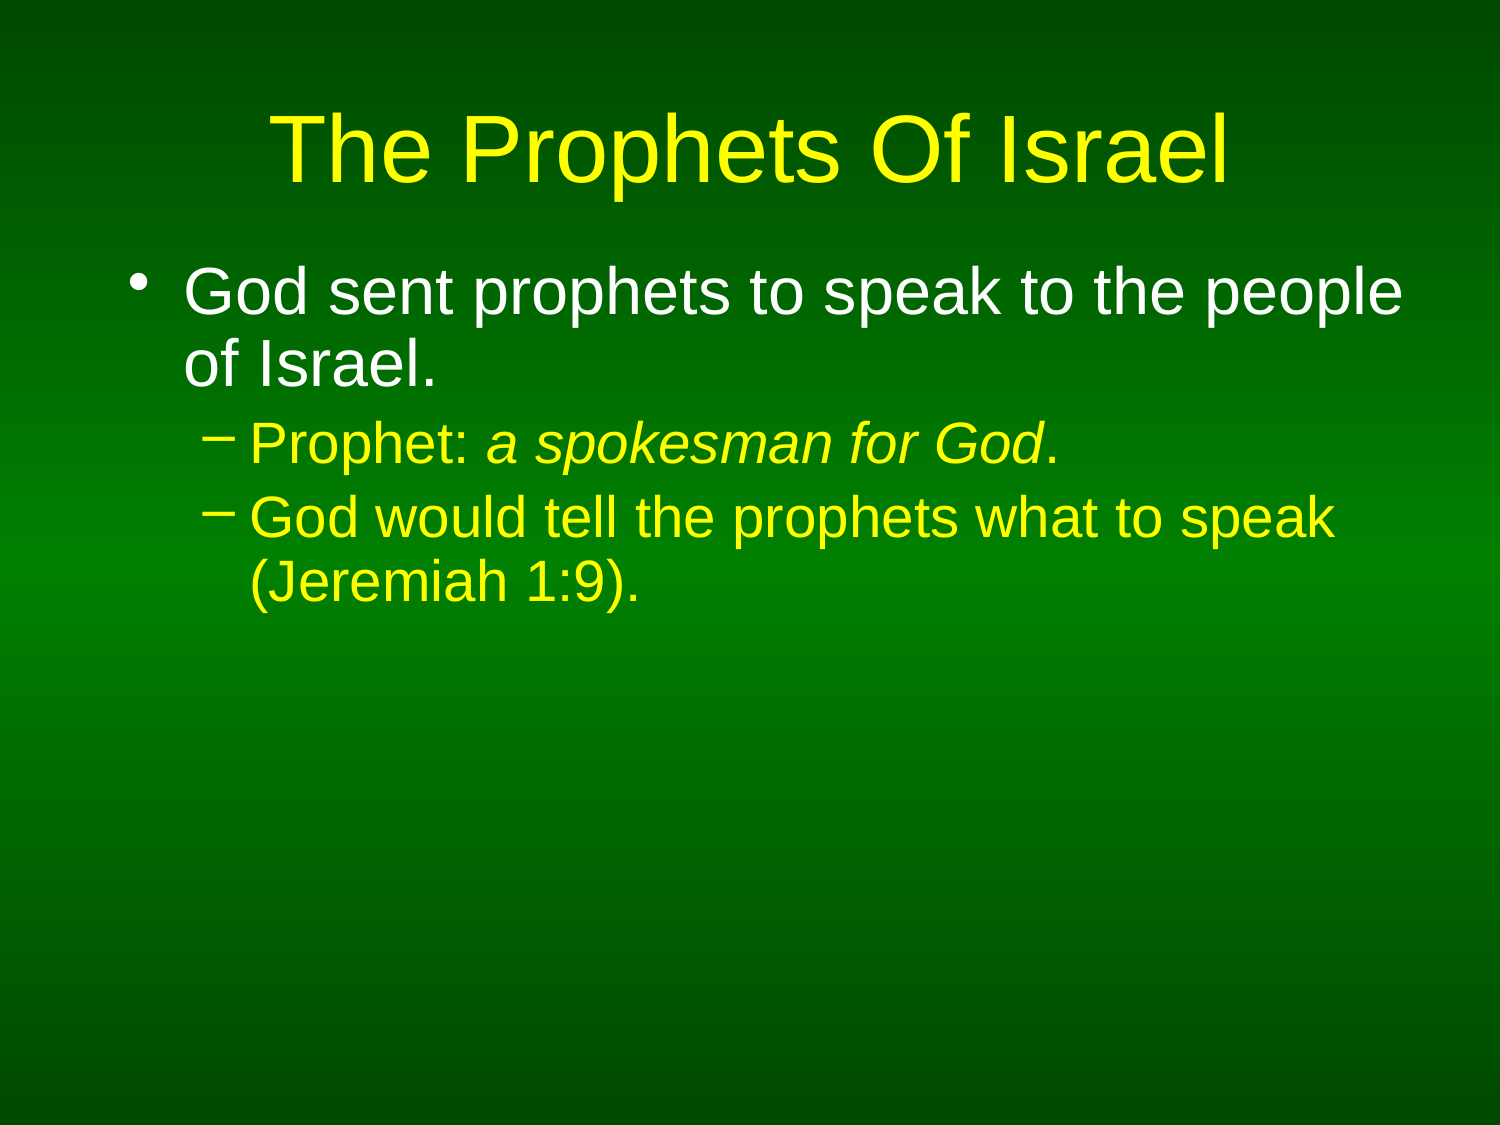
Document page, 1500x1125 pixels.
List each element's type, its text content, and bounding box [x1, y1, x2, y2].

list God sent prophets to speak to the people of Israel. Prophet: a spokesman for God. God would tell the prophets what to speak (Jeremiah 1:9). [112, 249, 1438, 663]
title The Prophets Of Israel [37, 50, 1463, 238]
